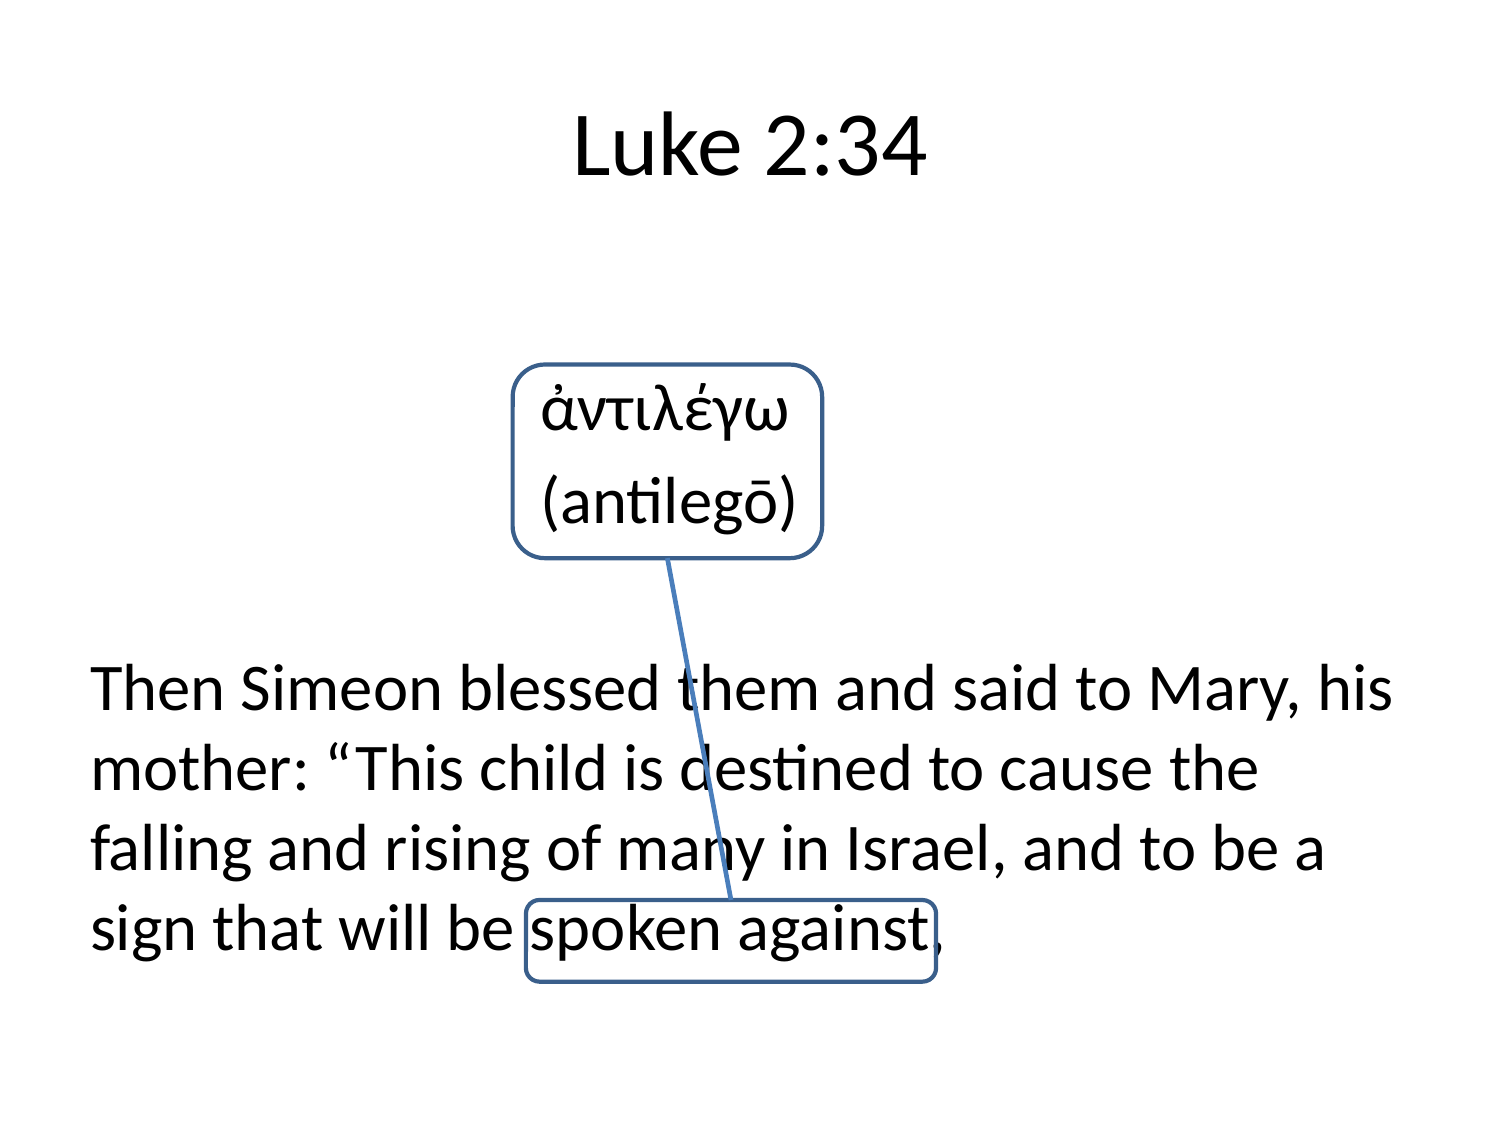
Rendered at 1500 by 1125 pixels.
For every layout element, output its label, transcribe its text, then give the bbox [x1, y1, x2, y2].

text_box [510, 362, 825, 561]
list ἀντιλέγω (antilegō) Then Simeon blessed them and said to Mary, his mother: “This child is destined to cause the falling and rising of many in Israel, and to be a sign that will be spoken against, [75, 262, 1425, 1005]
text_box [667, 557, 732, 901]
title Luke 2:34 [75, 45, 1425, 233]
text_box [523, 897, 939, 984]
